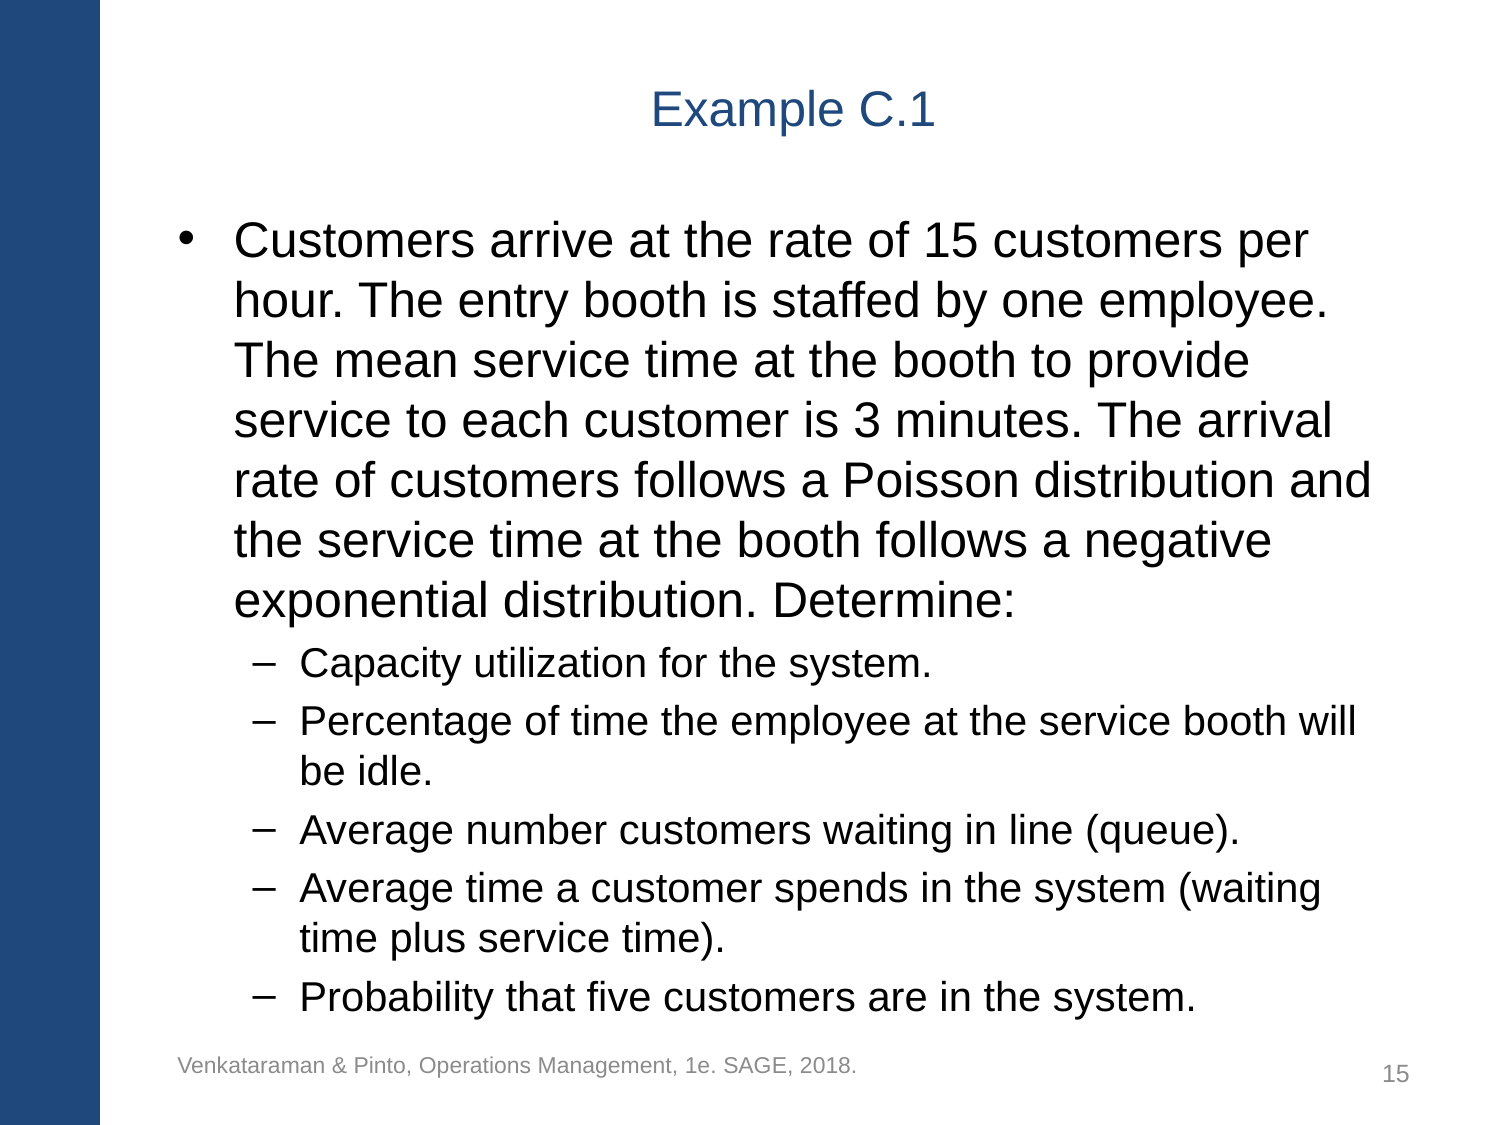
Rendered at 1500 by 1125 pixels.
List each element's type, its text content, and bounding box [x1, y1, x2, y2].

title Example C.1 [162, 12, 1425, 200]
footer Venkataraman & Pinto, Operations Management, 1e. SAGE, 2018. [162, 1042, 1313, 1103]
list Customers arrive at the rate of 15 customers per hour. The entry booth is staffed by one employee. The mean service time at the booth to provide service to each customer is 3 minutes. The arrival rate of customers follows a Poisson distribution and the service time at the booth follows a negative exponential distribution. Determine: Capacity utilization for the system. Percentage of time the employee at the service booth will be idle. Average number customers waiting in line (queue). Average time a customer spends in the system (waiting time plus service time). Probability that five customers are in the system. [162, 200, 1425, 1025]
slide_number 15 [1350, 1042, 1425, 1103]
